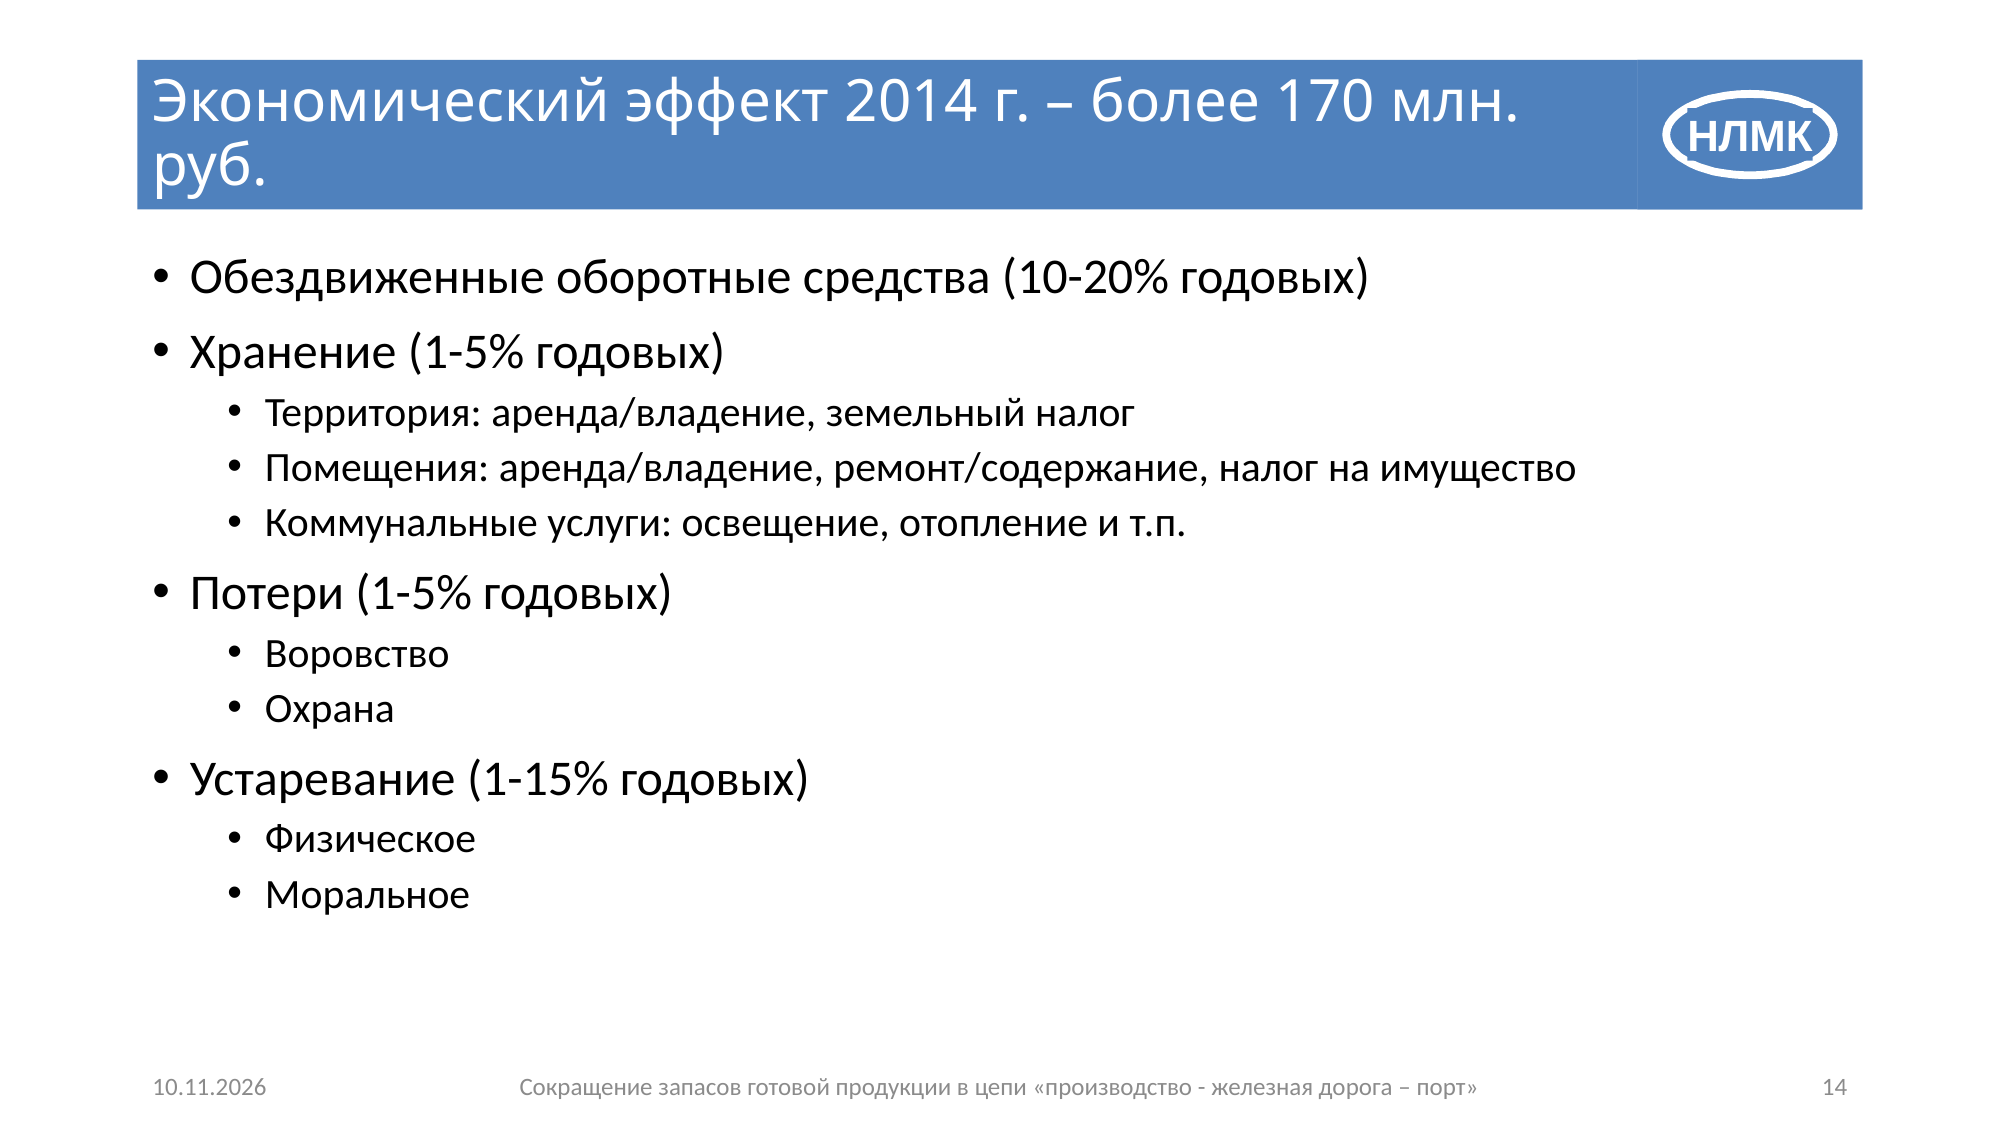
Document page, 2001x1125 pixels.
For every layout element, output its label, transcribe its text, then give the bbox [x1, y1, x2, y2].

title Экономический эффект 2014 г. – более 170 млн. руб. [137, 59, 1638, 210]
slide_number 14 [1412, 1068, 1863, 1103]
footer Сокращение запасов готовой продукции в цепи «производство - железная дорога – порт» [458, 1068, 1412, 1103]
list Обездвиженные оборотные средства (10-20% годовых) Хранение (1-5% годовых) Территория: аренда/владение, земельный налог Помещения: аренда/владение, ремонт/содержание, налог на имущество Коммунальные услуги: освещение, отопление и т.п. Потери (1-5% годовых) Воровство Охрана Устаревание (1-15% годовых) Физическое Моральное [137, 243, 1863, 1035]
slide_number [137, 1068, 458, 1103]
